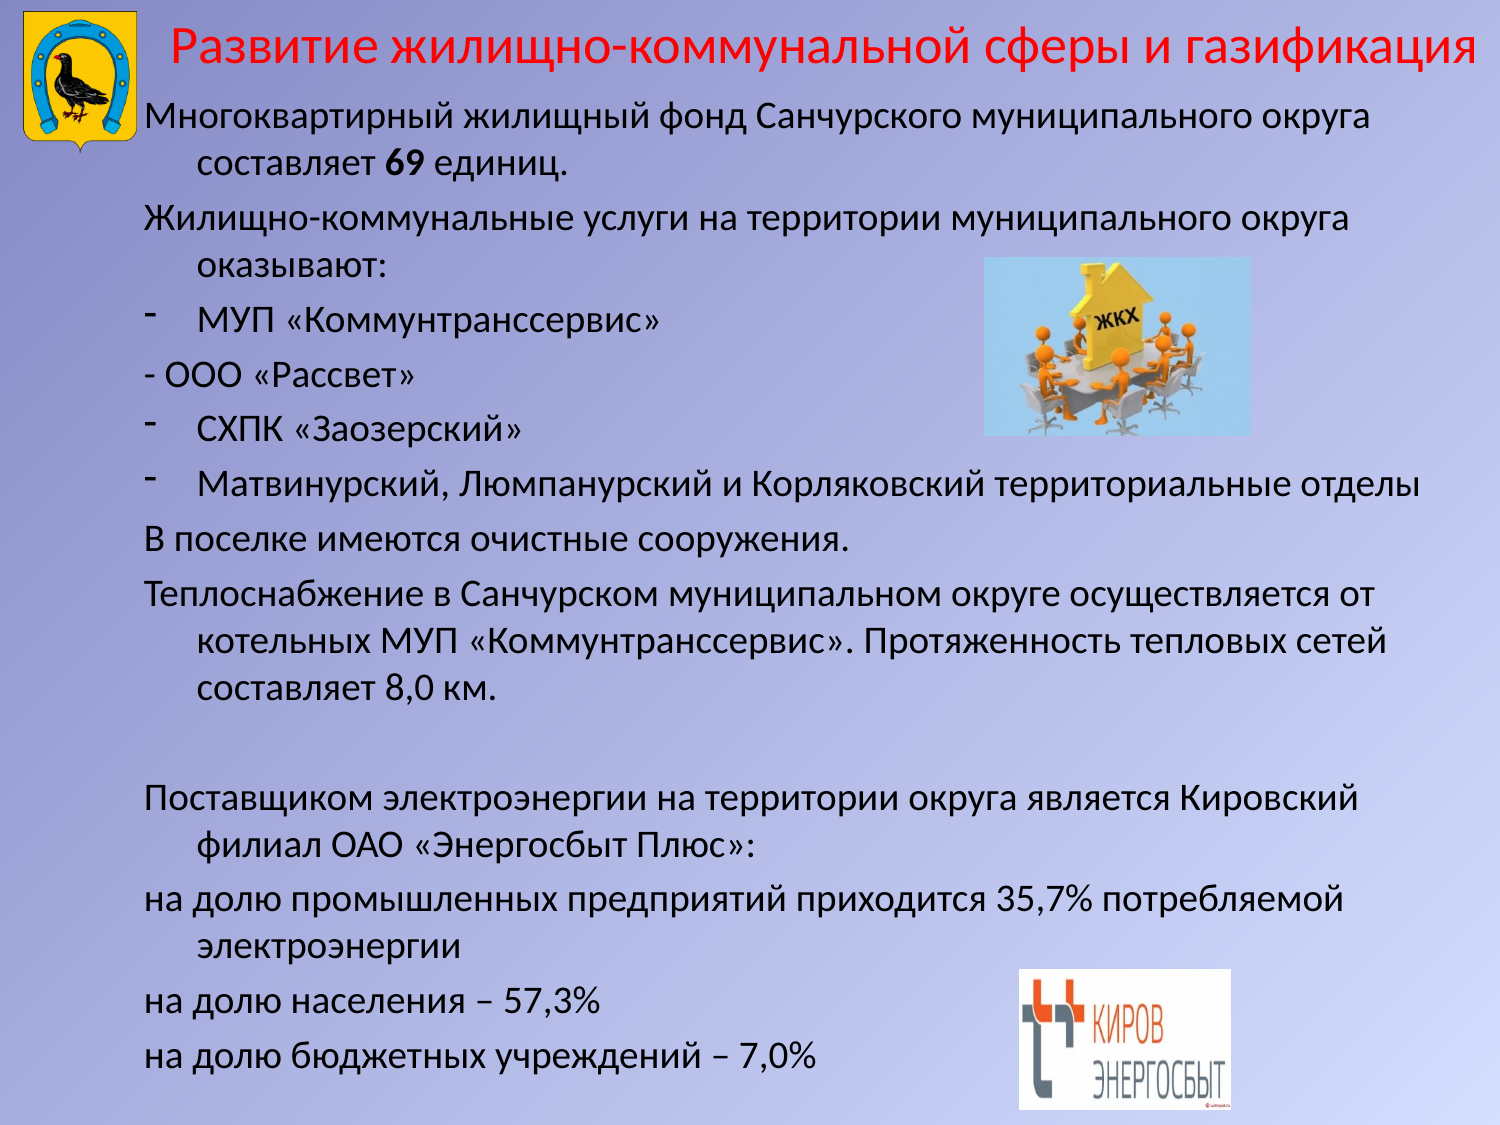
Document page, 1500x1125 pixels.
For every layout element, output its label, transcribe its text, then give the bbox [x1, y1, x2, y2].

title Развитие жилищно-коммунальной сферы и газификация [150, 0, 1500, 84]
picture [1019, 968, 1231, 1110]
text_box Многоквартирный жилищный фонд Санчурского муниципального округа составляет 69 единиц. Жилищно-коммунальные услуги на территории муниципального округа оказывают: МУП «Коммунтранссервис» - ООО «Рассвет» СХПК «Заозерский» Матвинурский, Люмпанурский и Корляковский территориальные отделы В поселке имеются очистные сооружения. Теплоснабжение в Санчурском муниципальном округе осуществляется от котельных МУП «Коммунтранссервис». Протяженность тепловых сетей составляет 8,0 км. Поставщиком электроэнергии на территории округа является Кировский филиал ОАО «Энергосбыт Плюс»: на долю промышленных предприятий приходится 35,7% потребляемой электроэнергии на долю населения – 57,3% на долю бюджетных учреждений – 7,0% [128, 82, 1454, 1125]
picture [23, 11, 137, 153]
picture [984, 257, 1251, 436]
